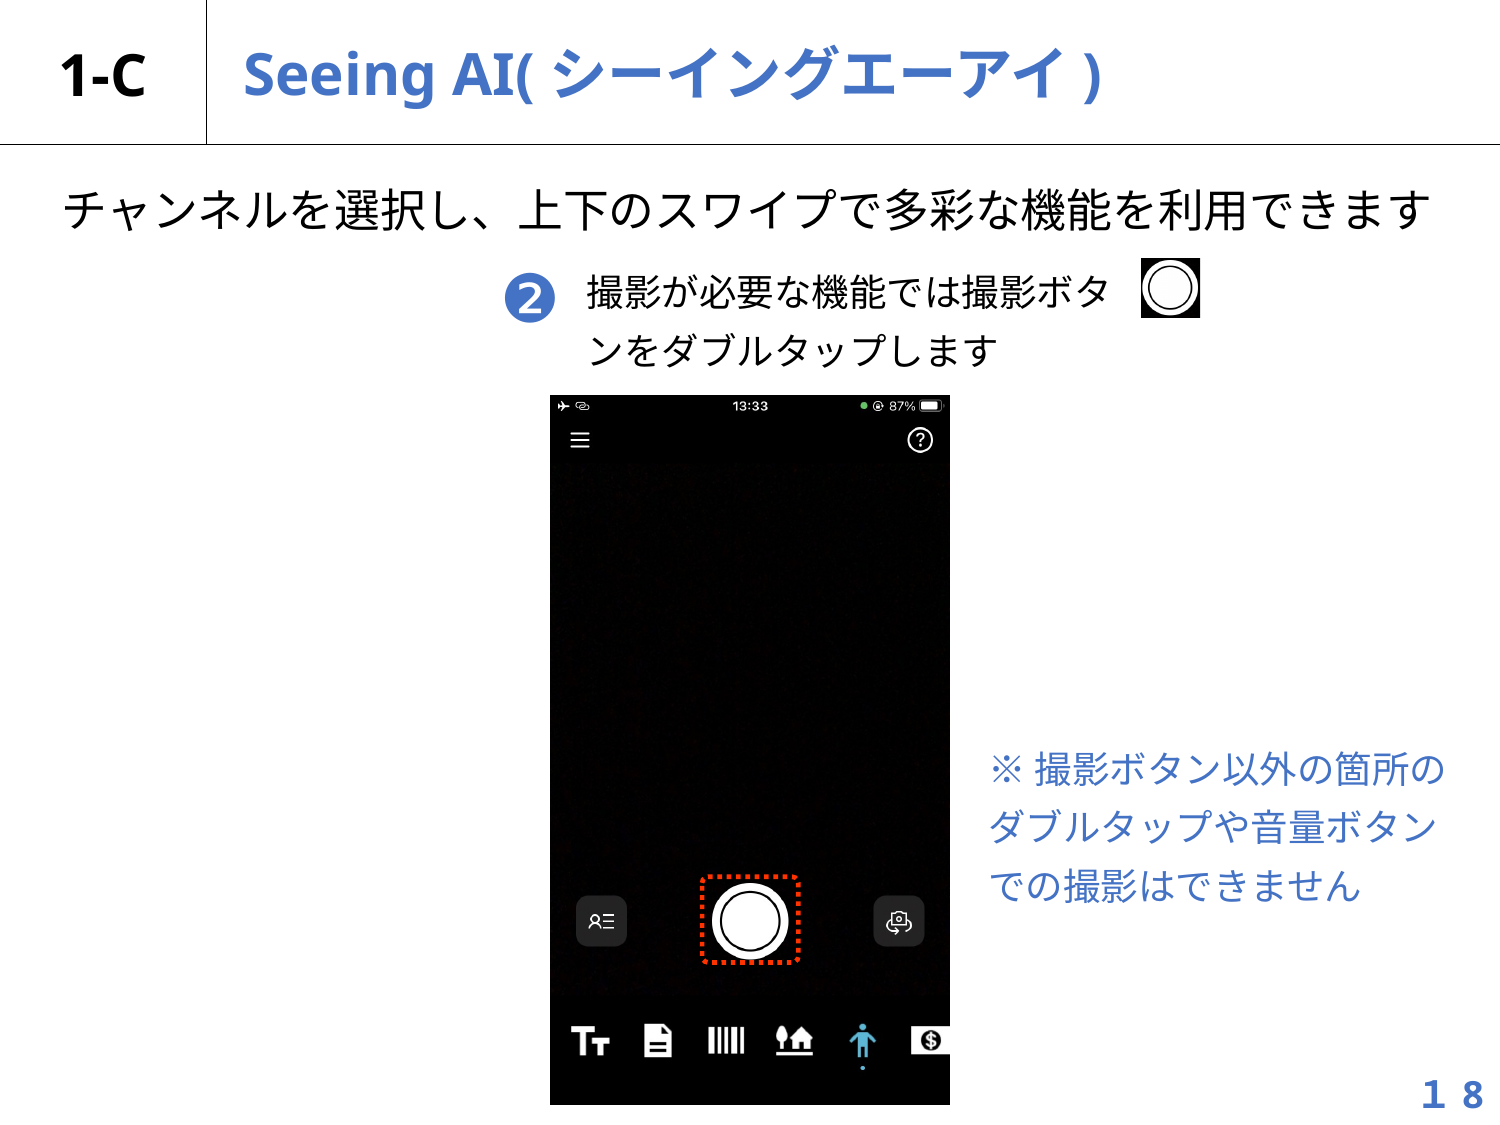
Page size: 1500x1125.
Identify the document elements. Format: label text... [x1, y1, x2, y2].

text_box １8 [1399, 1063, 1500, 1123]
text_box ※撮影ボタン以外の箇所のダブルタップや音量ボタン での撮影はできません [973, 725, 1472, 945]
text_box 1-C [0, 0, 207, 147]
text_box チャンネルを選択し、上下のスワイプで多彩な機能を利用できます [46, 180, 1487, 274]
picture [550, 395, 950, 1105]
title Seeing AI(シーイングエーアイ) [228, 36, 1472, 116]
picture [1141, 258, 1201, 318]
text_box ❷ [486, 274, 563, 343]
text_box 撮影が必要な機能では撮影ボタンをダブルタップします [571, 274, 1156, 381]
